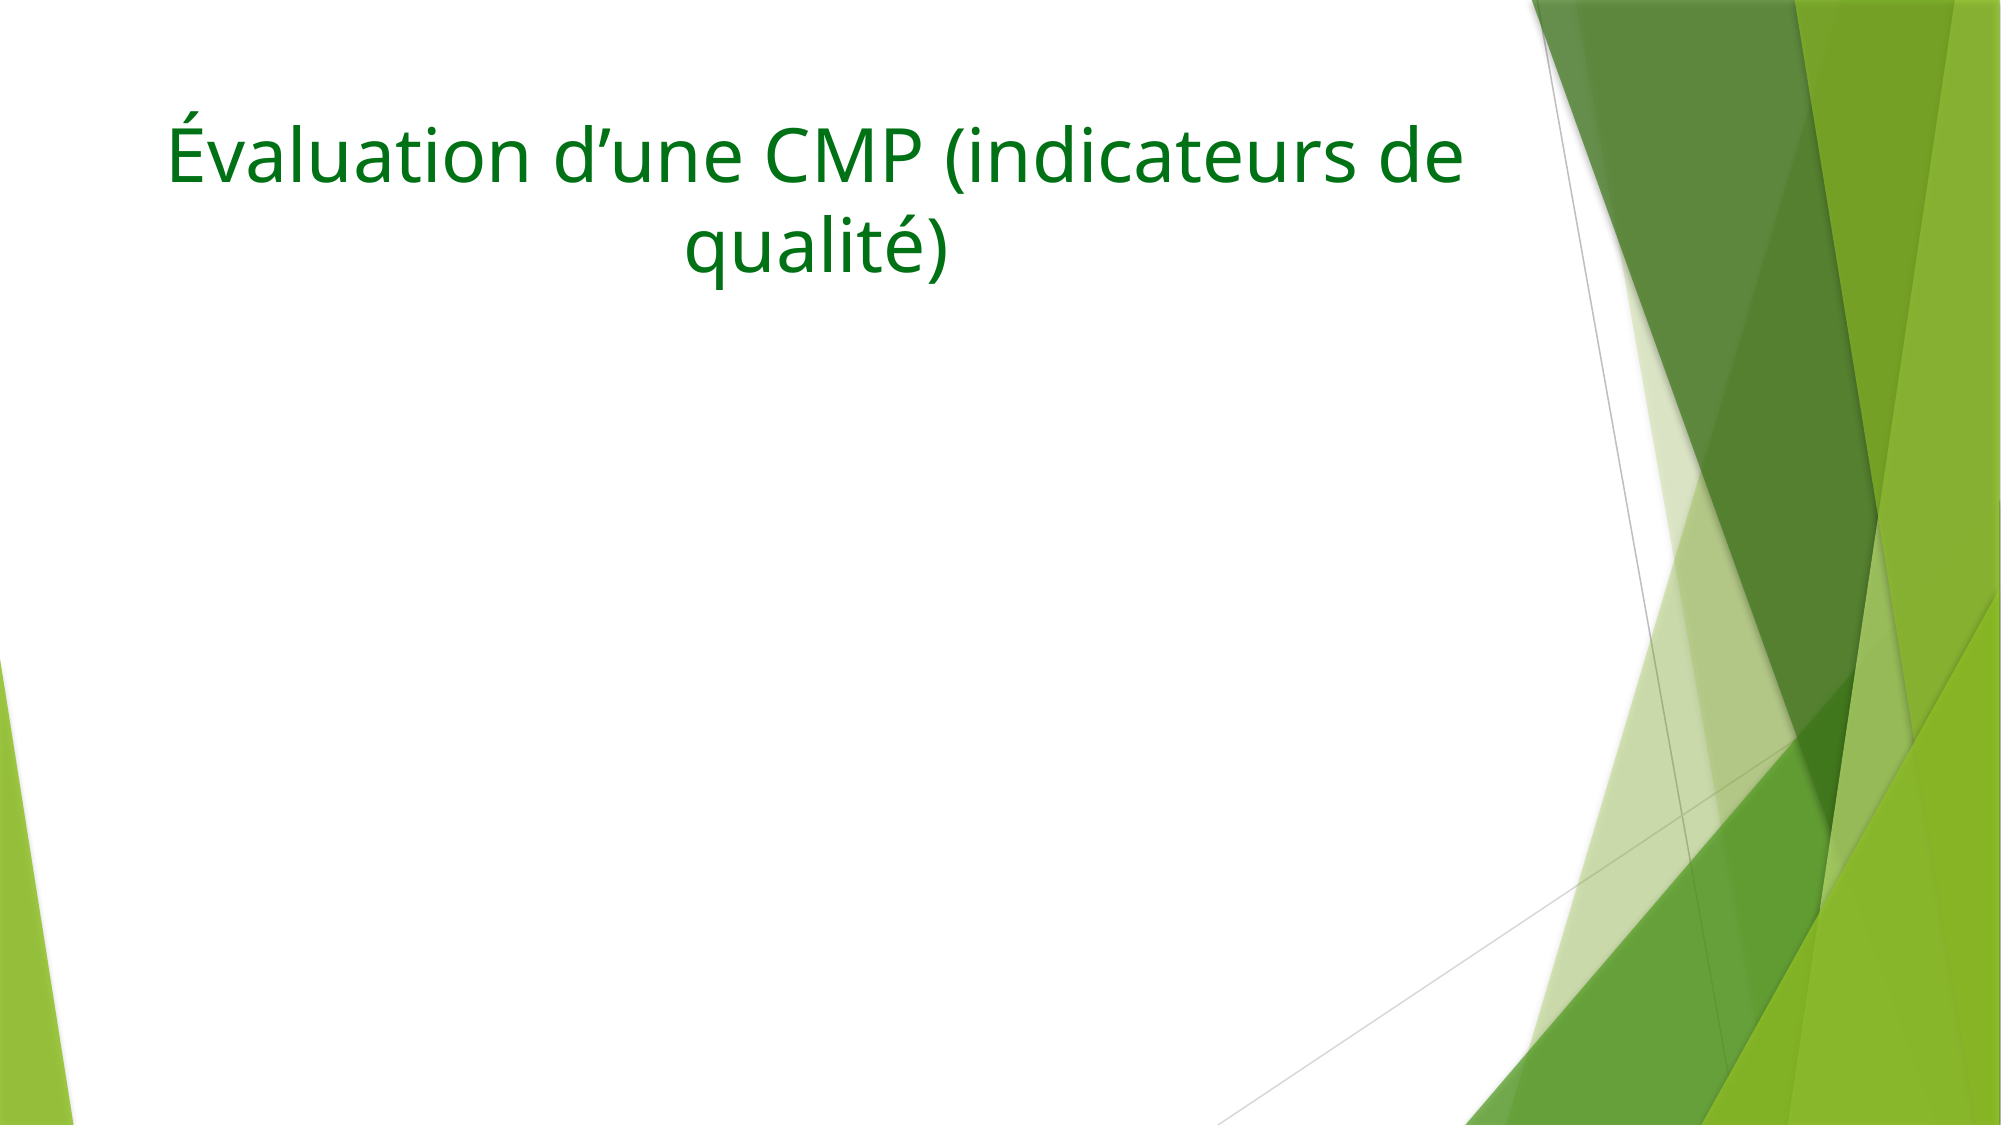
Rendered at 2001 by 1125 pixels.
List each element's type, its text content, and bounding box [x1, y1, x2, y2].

title Évaluation d’une CMP (indicateurs de qualité) [111, 99, 1522, 317]
